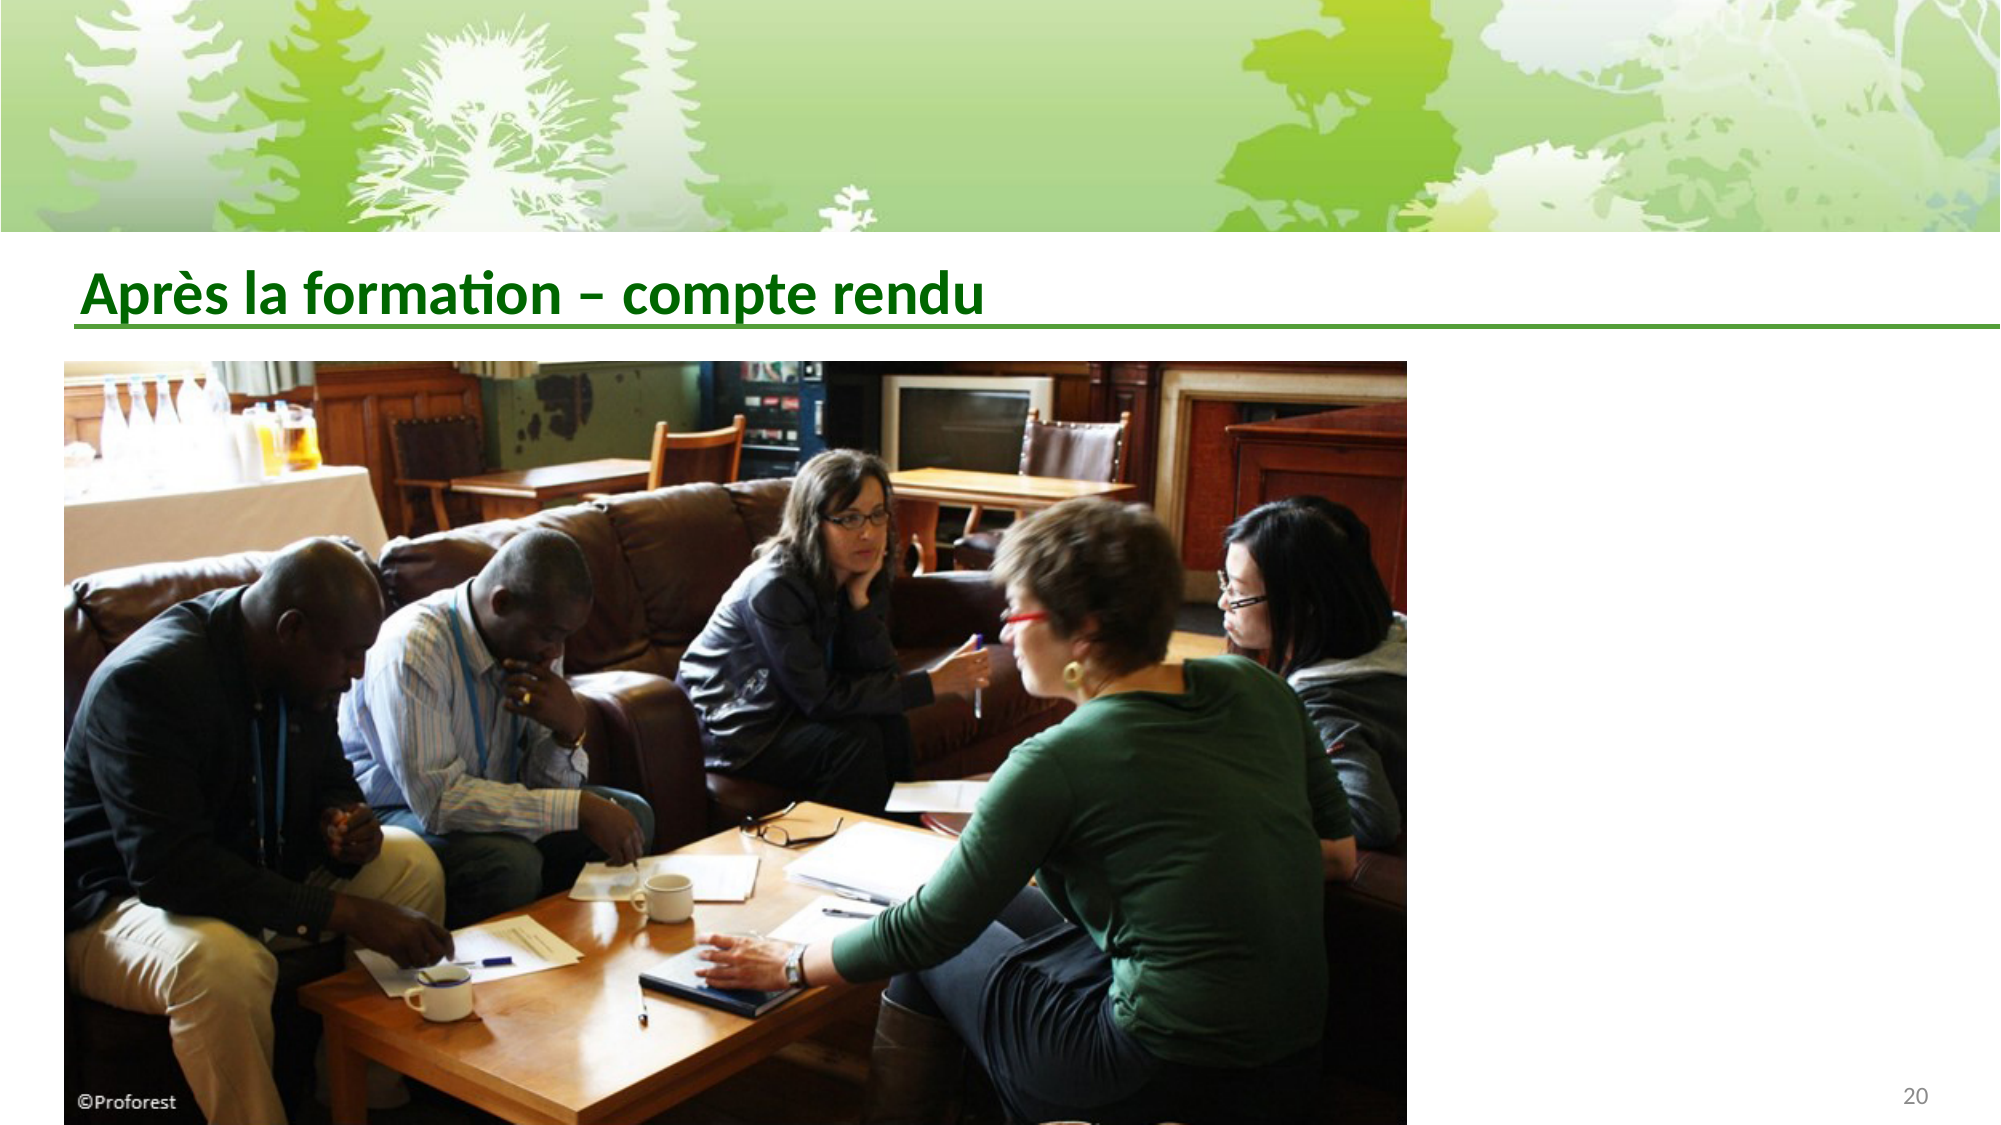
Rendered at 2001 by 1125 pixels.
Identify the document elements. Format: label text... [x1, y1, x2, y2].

picture [64, 361, 1407, 1125]
slide_number 20 [1493, 1065, 1944, 1125]
picture [0, 0, 2000, 232]
title Après la formation – compte rendu [64, 111, 1340, 336]
